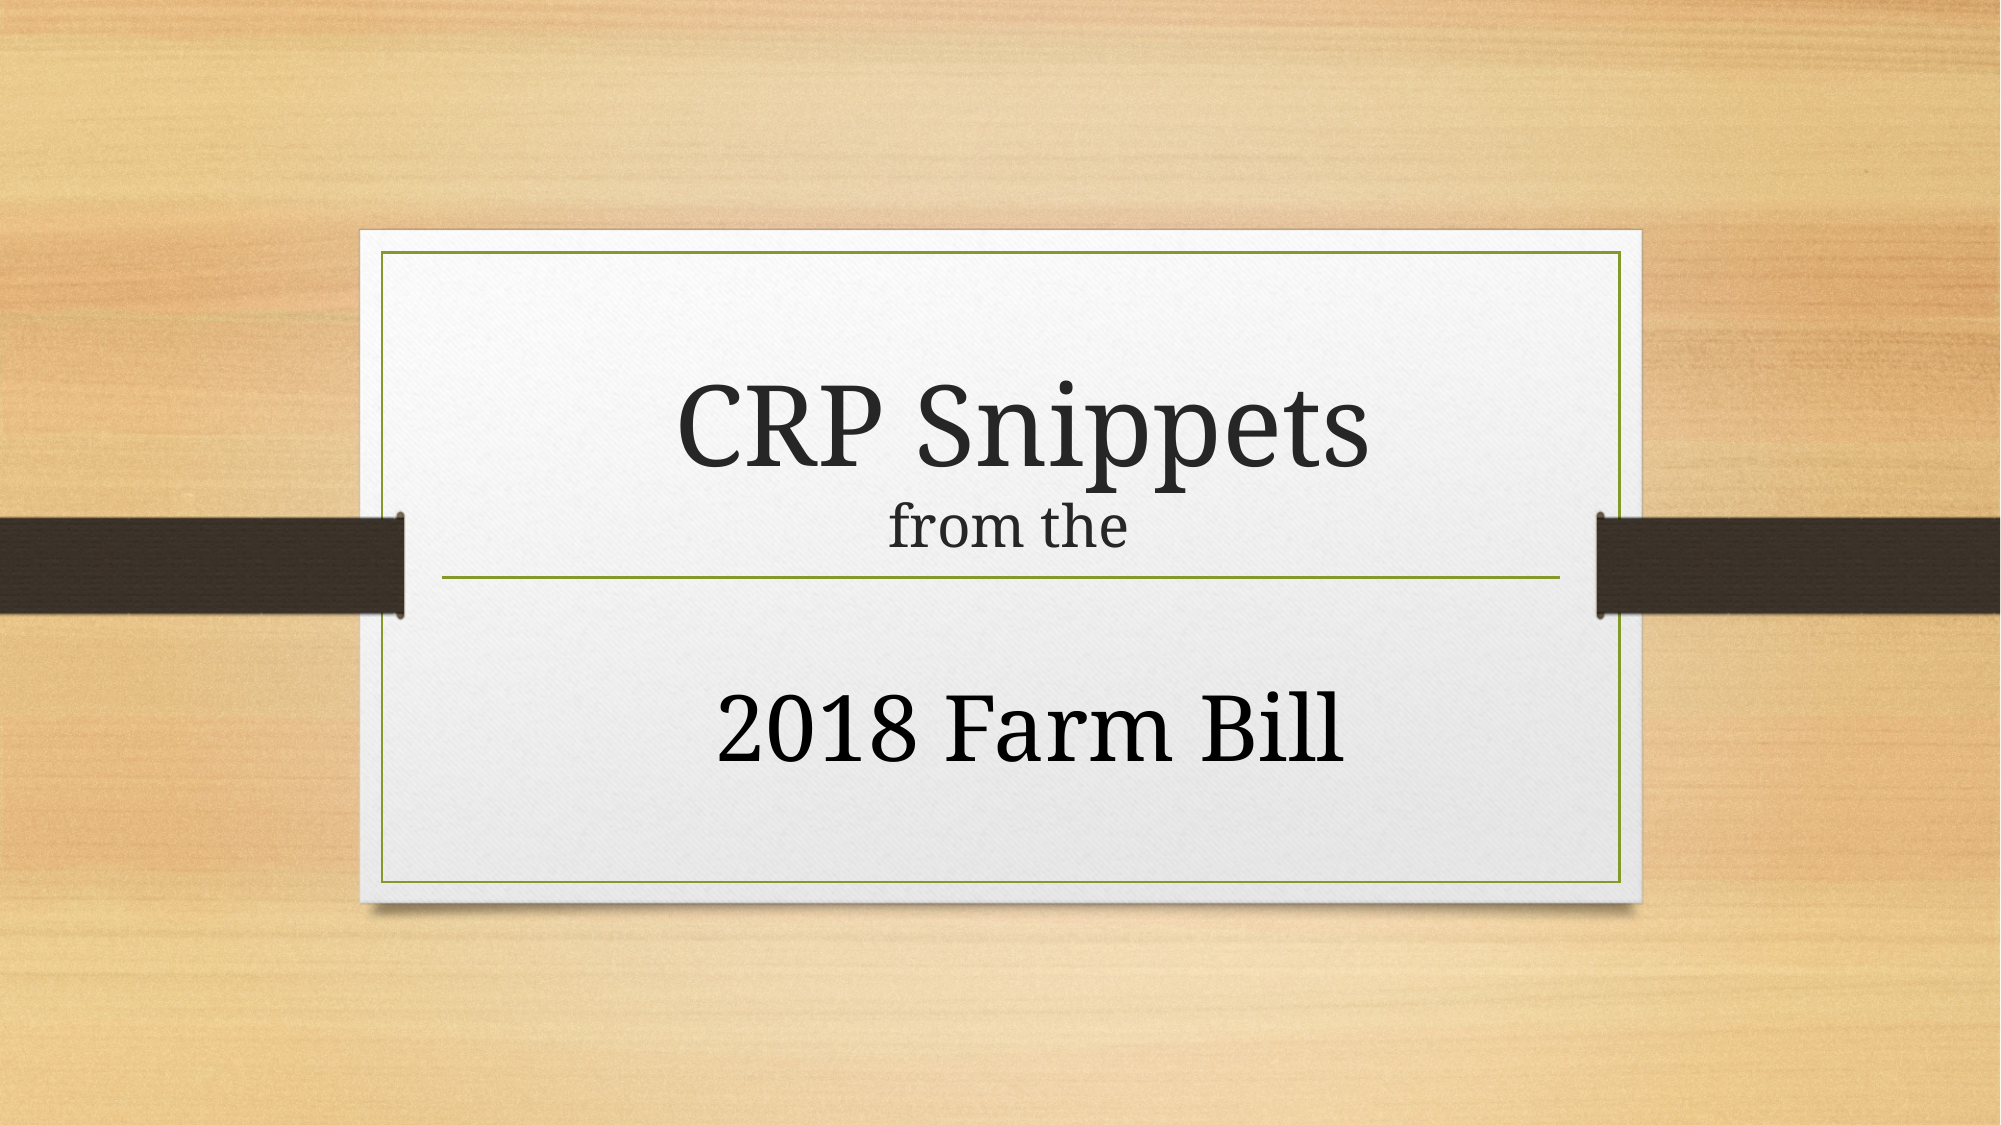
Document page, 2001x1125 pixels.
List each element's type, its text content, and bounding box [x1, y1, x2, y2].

text_box 2018 Farm Bill [699, 662, 1361, 788]
picture [0, 0, 2001, 1125]
title CRP Snippets from the [450, 318, 1568, 567]
